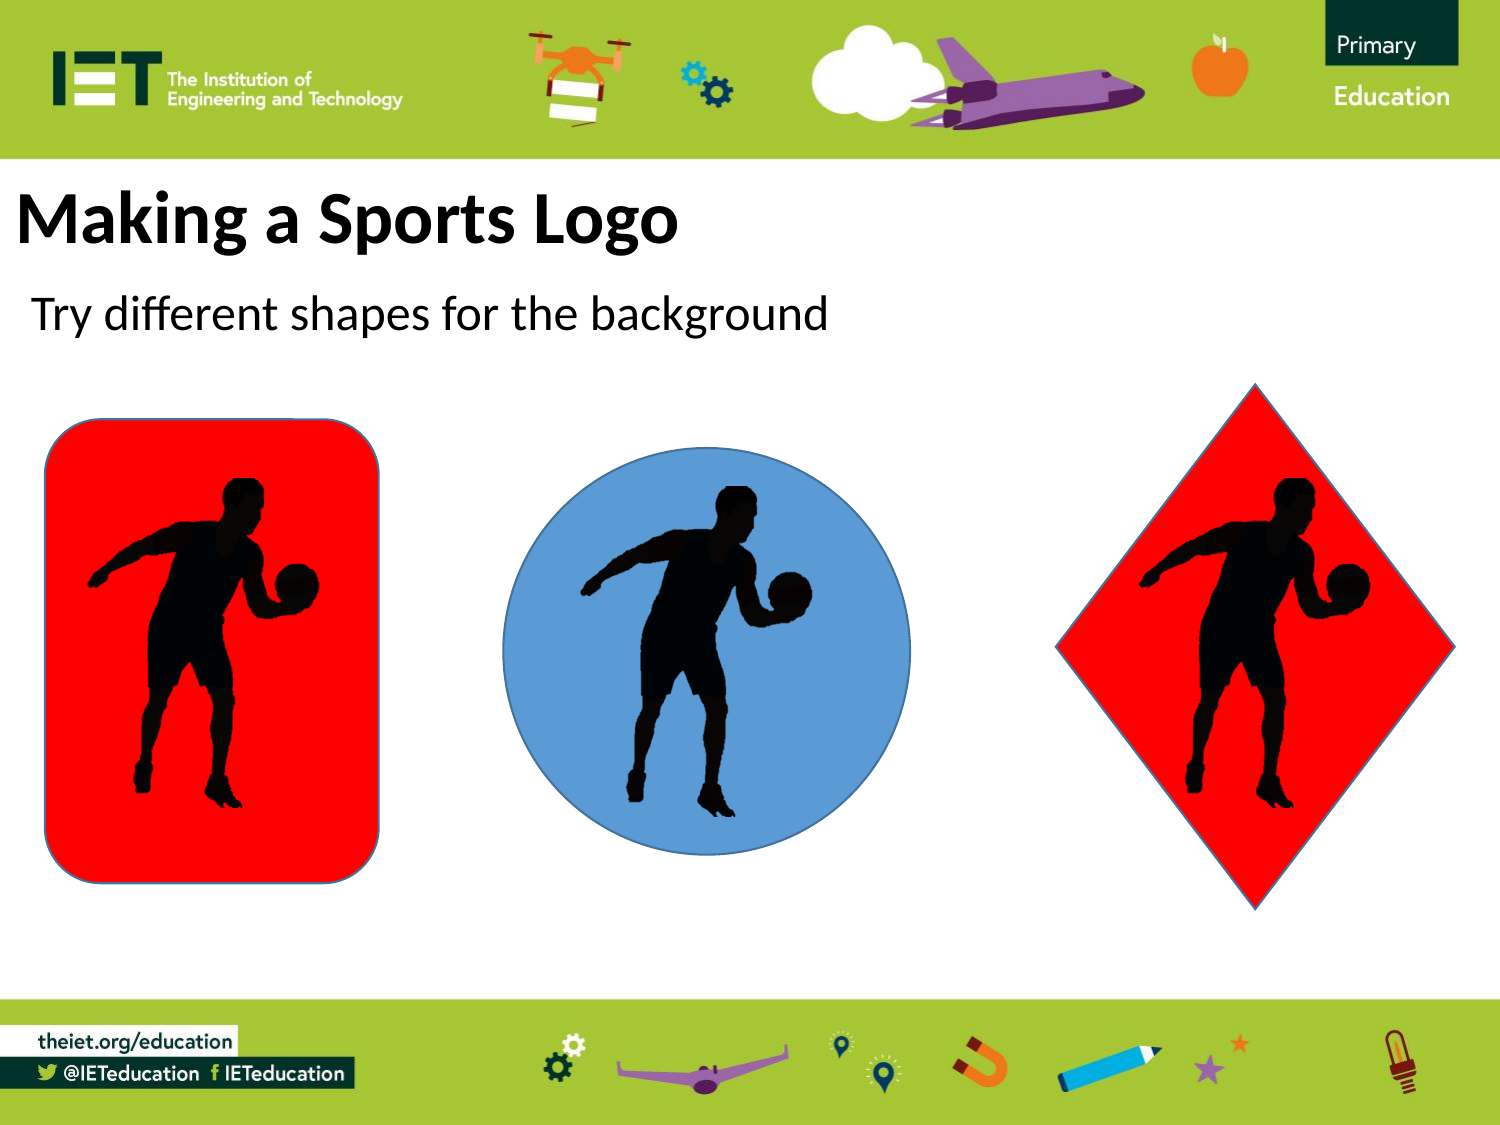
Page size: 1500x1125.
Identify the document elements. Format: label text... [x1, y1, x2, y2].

text_box [1194, 382, 1317, 463]
text_box [609, 831, 805, 856]
text_box [1054, 592, 1096, 702]
text_box [1389, 558, 1457, 735]
text_box [1187, 822, 1323, 911]
text_box [831, 489, 912, 814]
text_box [43, 418, 380, 885]
picture [0, 0, 1500, 1125]
text_box Making a Sports Logo [0, 171, 1374, 284]
text_box [610, 446, 803, 471]
text_box Try different shapes for the background [16, 272, 1327, 348]
text_box [502, 535, 538, 767]
